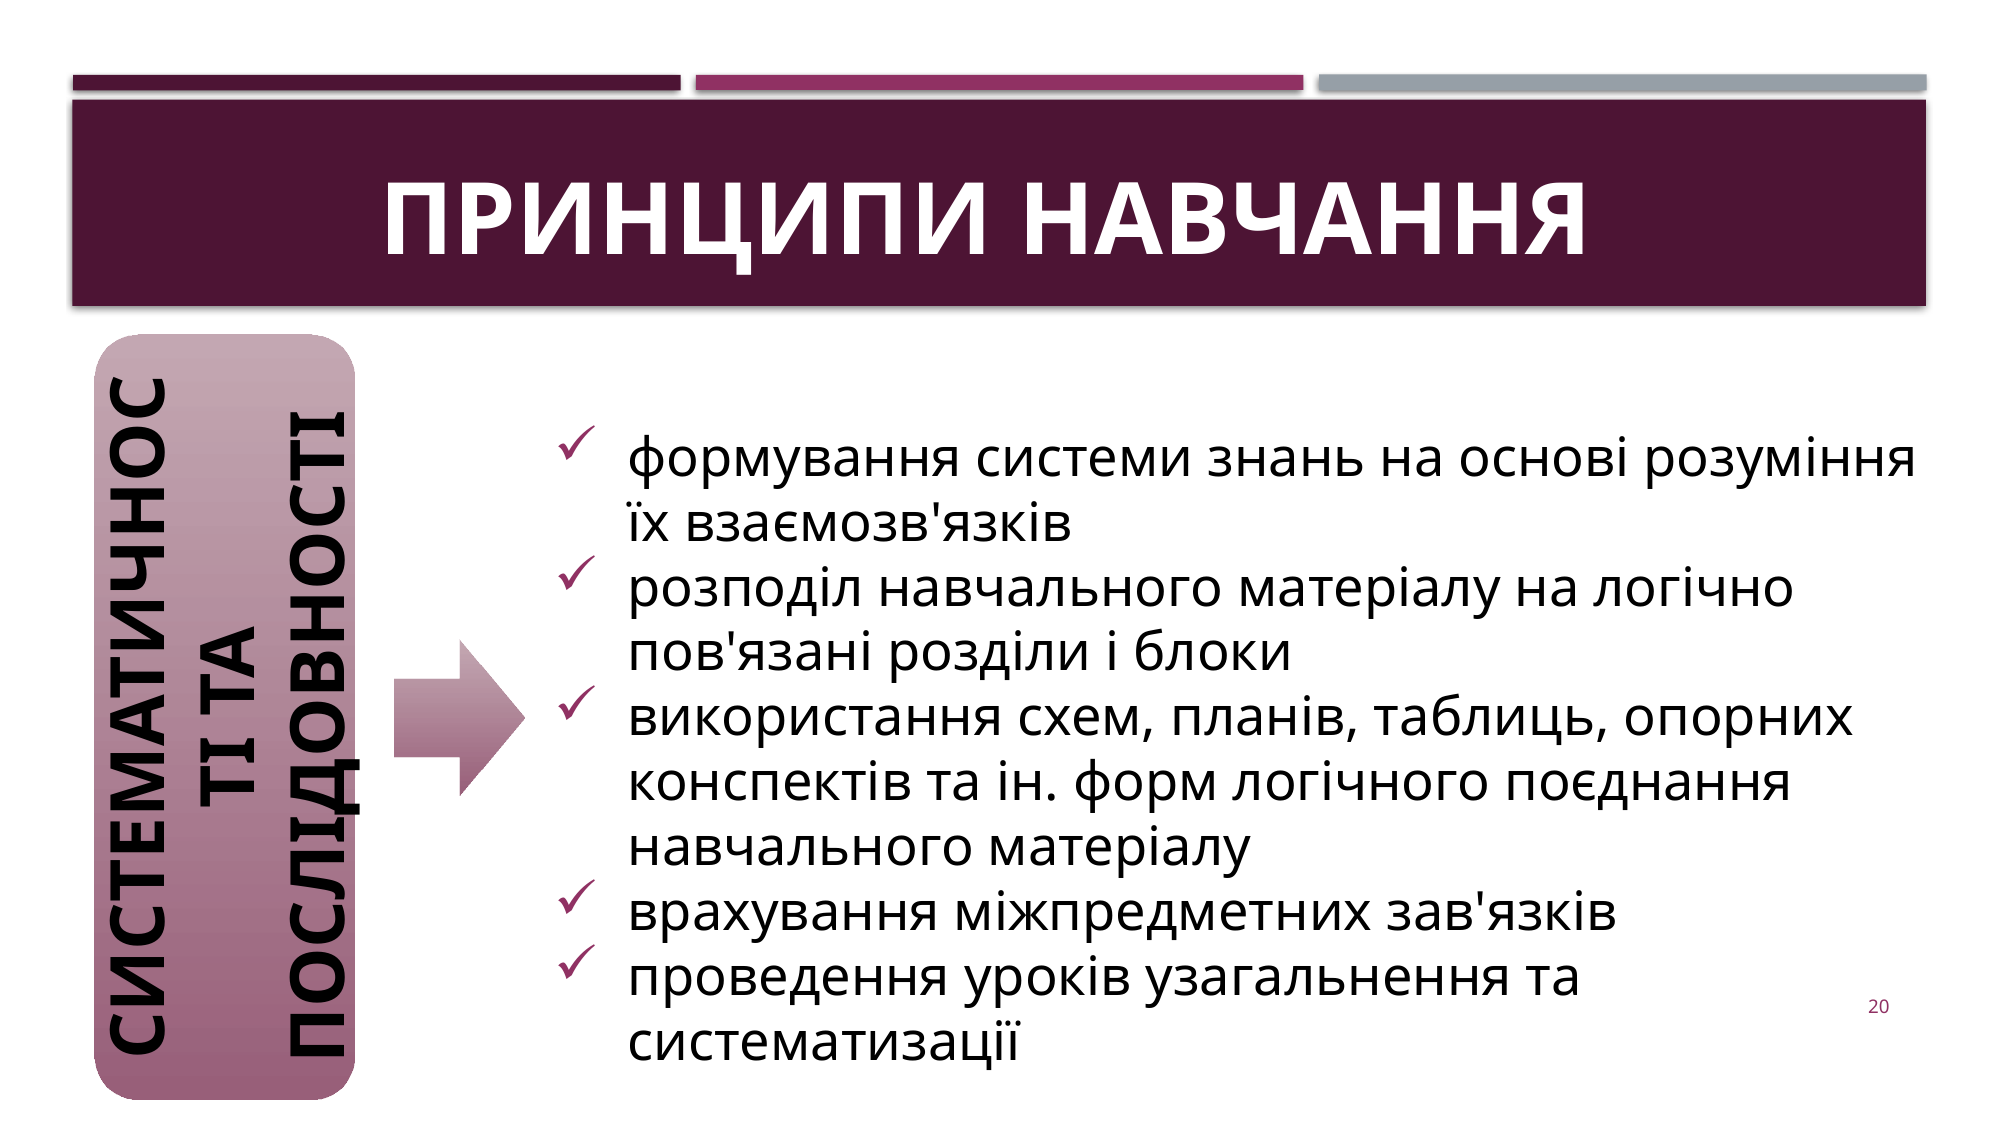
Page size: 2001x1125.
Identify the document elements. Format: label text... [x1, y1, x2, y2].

slide_number 20 [1732, 977, 1905, 1037]
text_box [393, 638, 526, 797]
text_box СИСТЕМАТИЧНОСТІ ТА ПОСЛІДОВНОСТІ [93, 333, 356, 1101]
text_box формування системи знань на основі розуміння їх взаємозв'язків розподіл навчального матеріалу на логічно пов'язані розділи і блоки використання схем, планів, таблиць, опорних конспектів та ін. форм логічного поєднання навчального матеріалу врахування міжпредметних зав'язків проведення уроків узагальнення та систематизації [539, 414, 1943, 1079]
title Принципи навчання [94, 119, 1904, 282]
